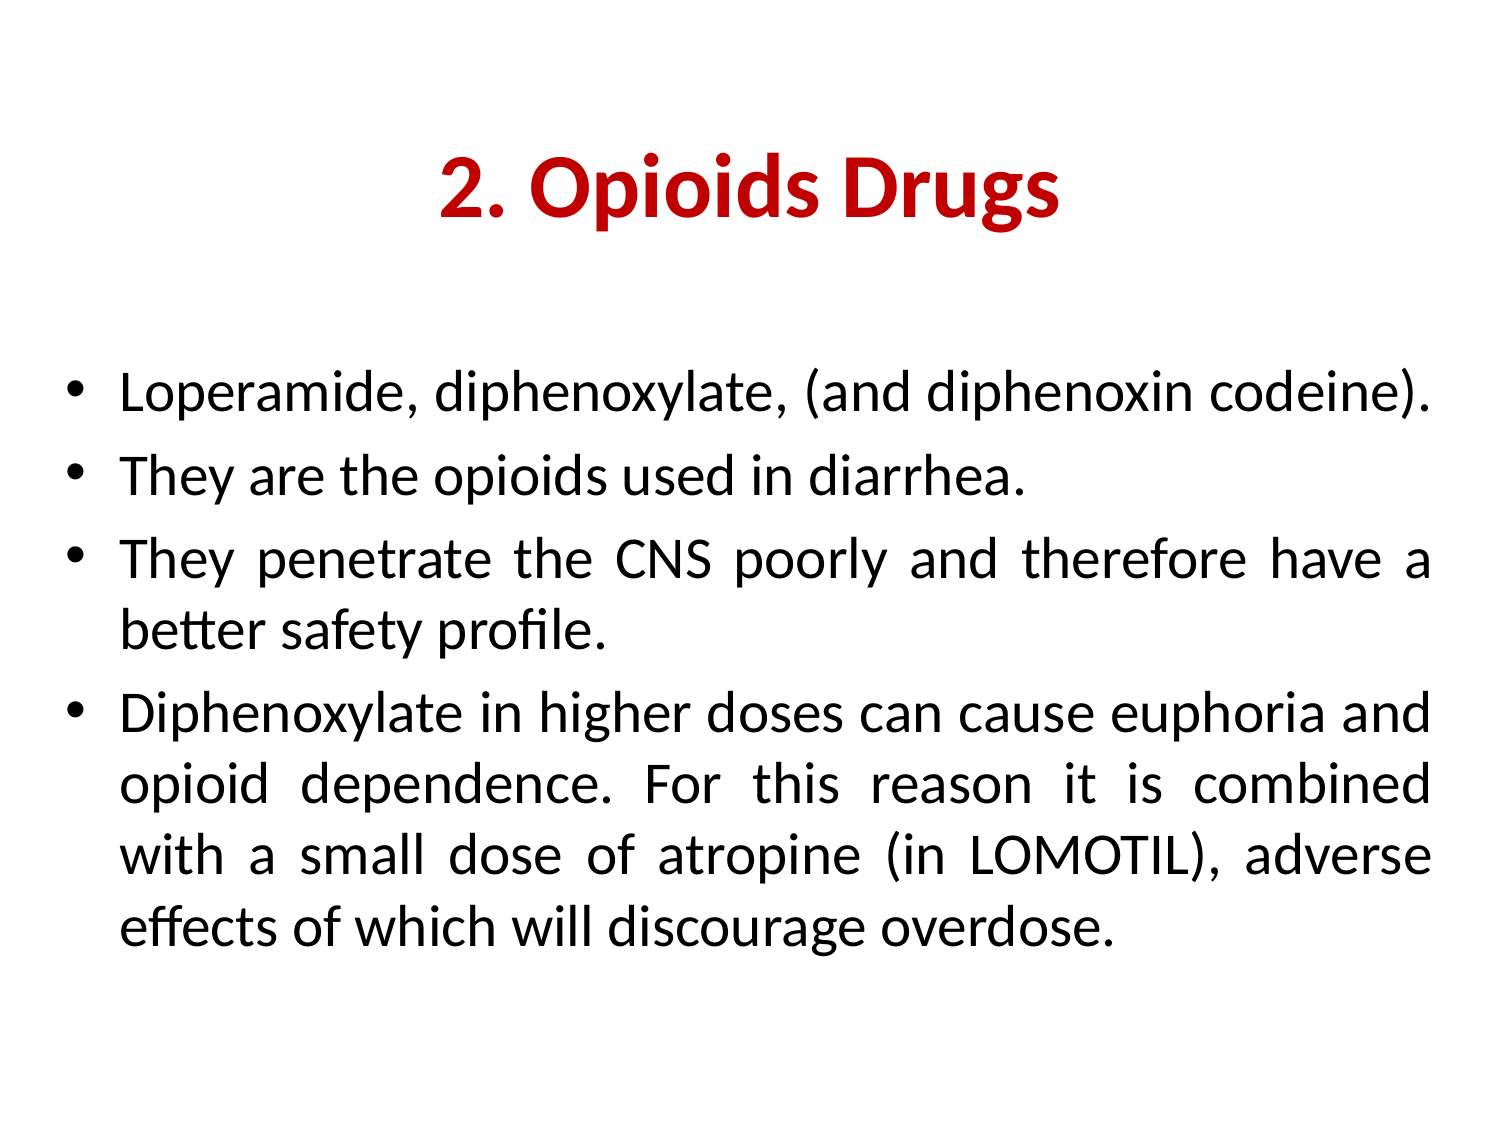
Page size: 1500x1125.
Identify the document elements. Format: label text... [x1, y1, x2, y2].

list Loperamide, diphenoxylate, (and diphenoxin codeine). They are the opioids used in diarrhea. They penetrate the CNS poorly and therefore have a better safety profile. Diphenoxylate in higher doses can cause euphoria and opioid dependence. For this reason it is combined with a small dose of atropine (in LOMOTIL), adverse effects of which will discourage overdose. [50, 345, 1450, 1088]
title 2. Opioids Drugs [75, 87, 1425, 275]
